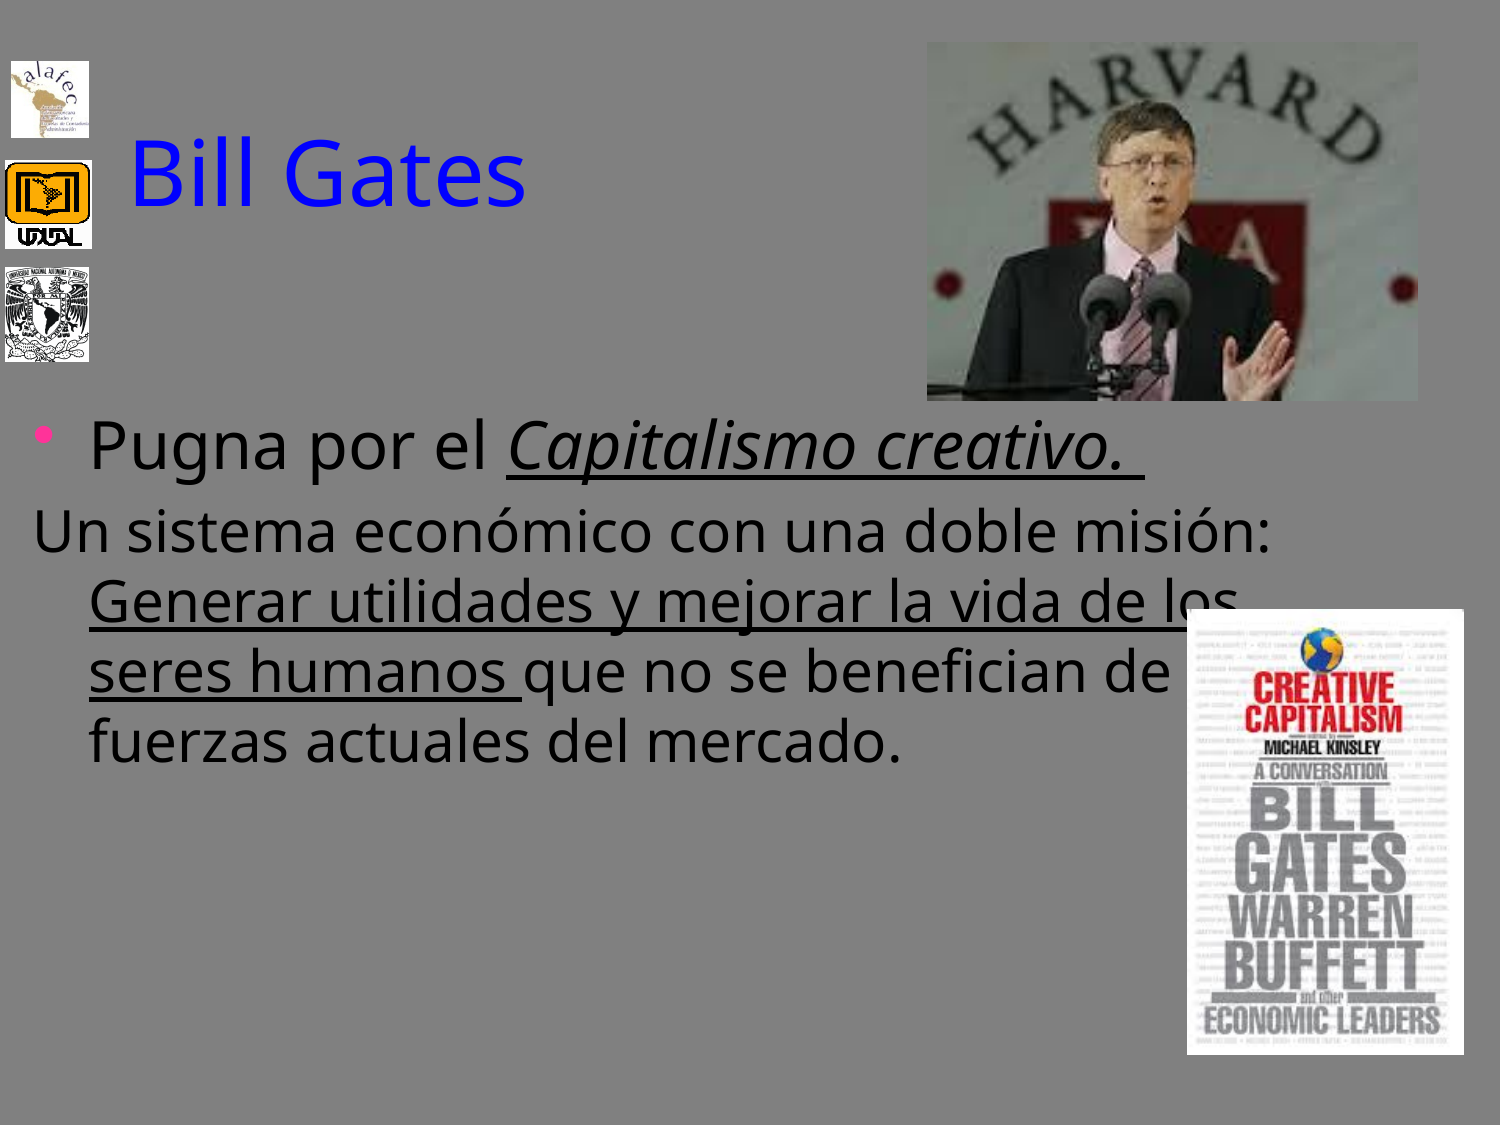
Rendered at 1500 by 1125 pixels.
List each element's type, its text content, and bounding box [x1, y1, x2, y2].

picture [5, 160, 92, 249]
picture [926, 42, 1418, 401]
list Pugna por el Capitalismo creativo. Un sistema económico con una doble misión: Generar utilidades y mejorar la vida de los seres humanos que no se benefician de las fuerzas actuales del mercado. [17, 395, 1293, 1071]
title Bill Gates [112, 49, 921, 290]
picture [11, 61, 89, 138]
picture [1186, 609, 1464, 1056]
picture [5, 267, 89, 362]
